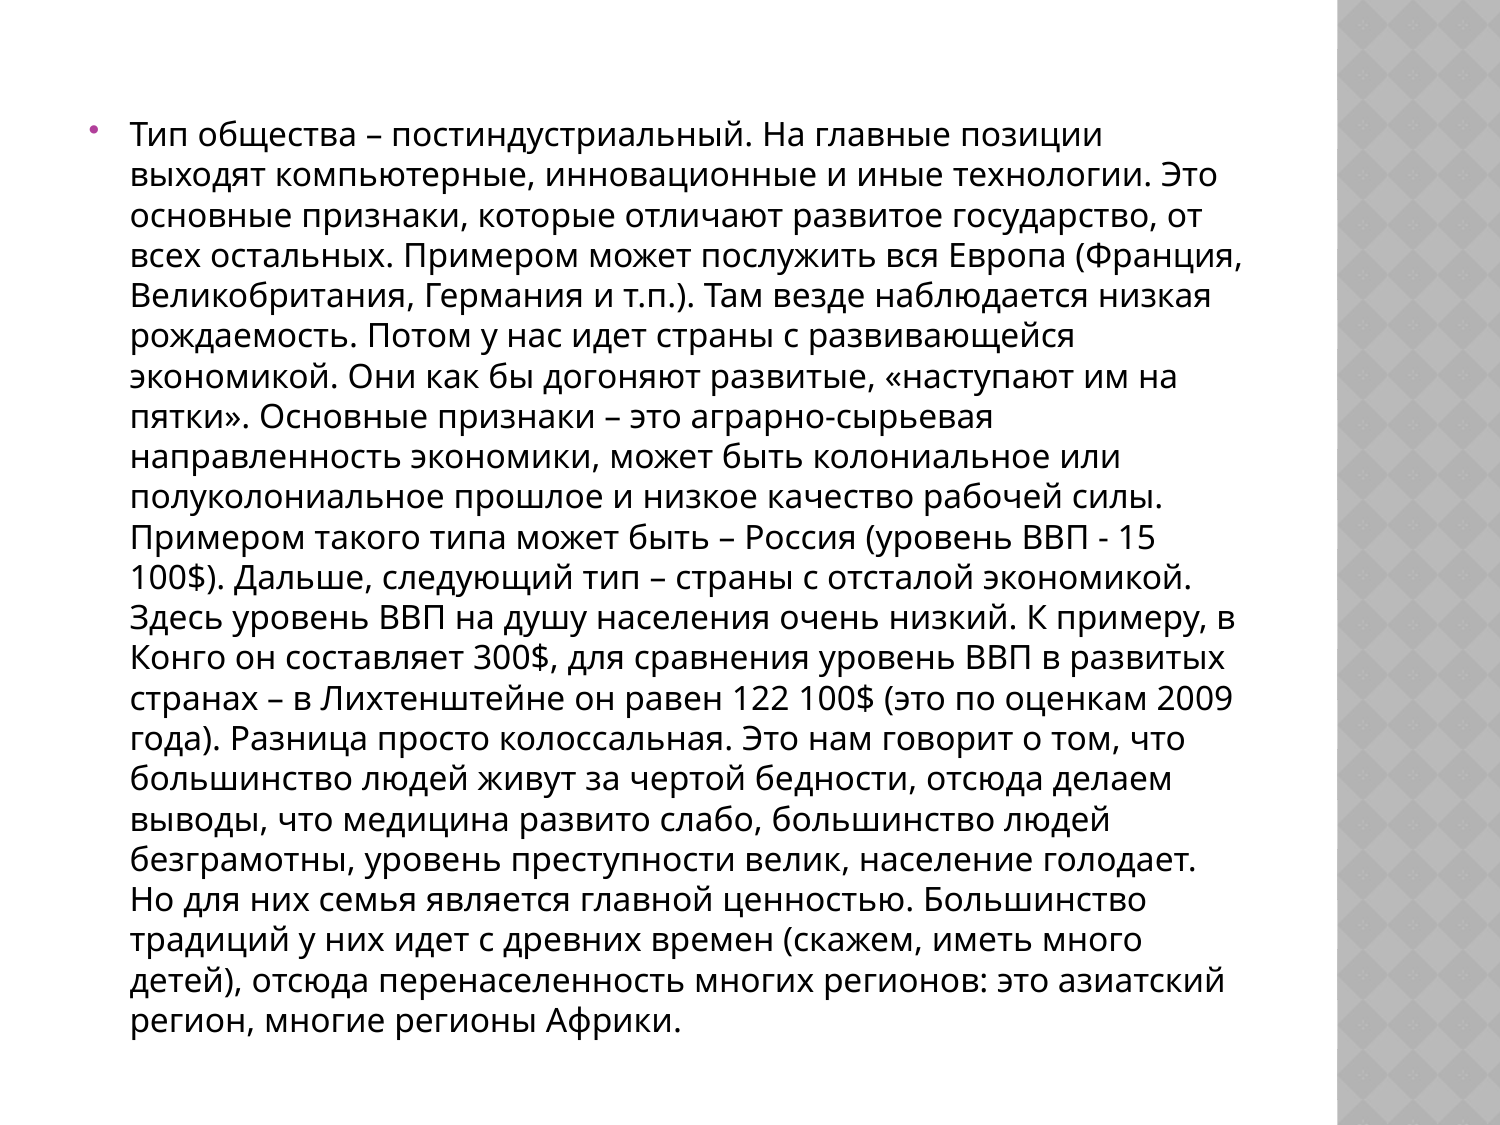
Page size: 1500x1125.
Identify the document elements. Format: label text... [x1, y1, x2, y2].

list Тип общества – постиндустриальный. На главные позиции выходят компьютерные, инновационные и иные технологии. Это основные признаки, которые отличают развитое государство, от всех остальных. Примером может послужить вся Европа (Франция, Великобритания, Германия и т.п.). Там везде наблюдается низкая рождаемость. Потом у нас идет страны с развивающейся экономикой. Они как бы догоняют развитые, «наступают им на пятки». Основные признаки – это аграрно-сырьевая направленность экономики, может быть колониальное или полуколониальное прошлое и низкое качество рабочей силы. Примером такого типа может быть – Россия (уровень ВВП - 15 100$). Дальше, следующий тип – страны с отсталой экономикой. Здесь уровень ВВП на душу населения очень низкий. К примеру, в Конго он составляет 300$, для сравнения уровень ВВП в развитых странах – в Лихтенштейне он равен 122 100$ (это по оценкам 2009 года). Разница просто колоссальная. Это нам говорит о том, что большинство людей живут за чертой бедности, отсюда делаем выводы, что медицина развито слабо, большинство людей безграмотны, уровень преступности велик, население голодает. Но для них семья является главной ценностью. Большинство традиций у них идет с древних времен (скажем, иметь много детей), отсюда перенаселенность многих регионов: это азиатский регион, многие регионы Африки. [75, 105, 1263, 1059]
